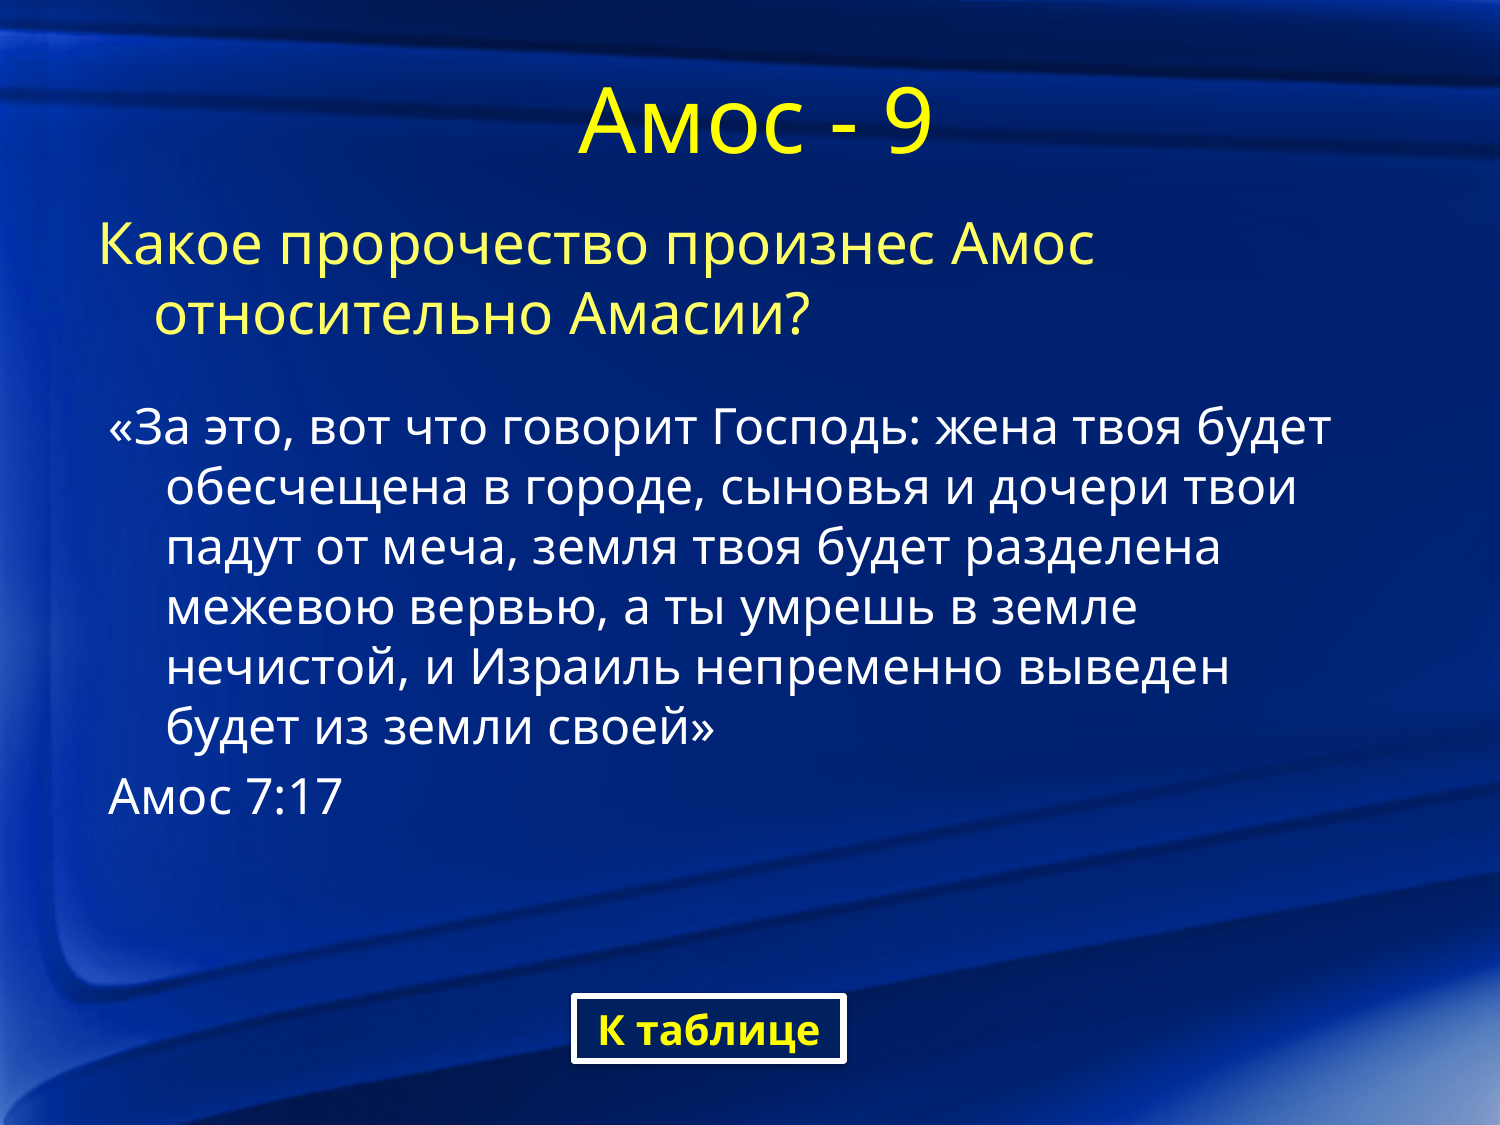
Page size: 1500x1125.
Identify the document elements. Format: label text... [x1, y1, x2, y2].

list «За это, вот что говорит Господь: жена твоя будет обесчещена в городе, сыновья и дочери твои падут от меча, земля твоя будет разделена межевою вервью, а ты умрешь в земле нечистой, и Израиль непременно выведен будет из земли своей» Амос 7:17 [93, 386, 1383, 868]
text_box К таблице [571, 993, 847, 1064]
picture [0, 0, 1500, 1125]
list Какое пророчество произнес Амос относительно Амасии? [82, 199, 1390, 387]
title Амос - 9 [82, 23, 1432, 211]
